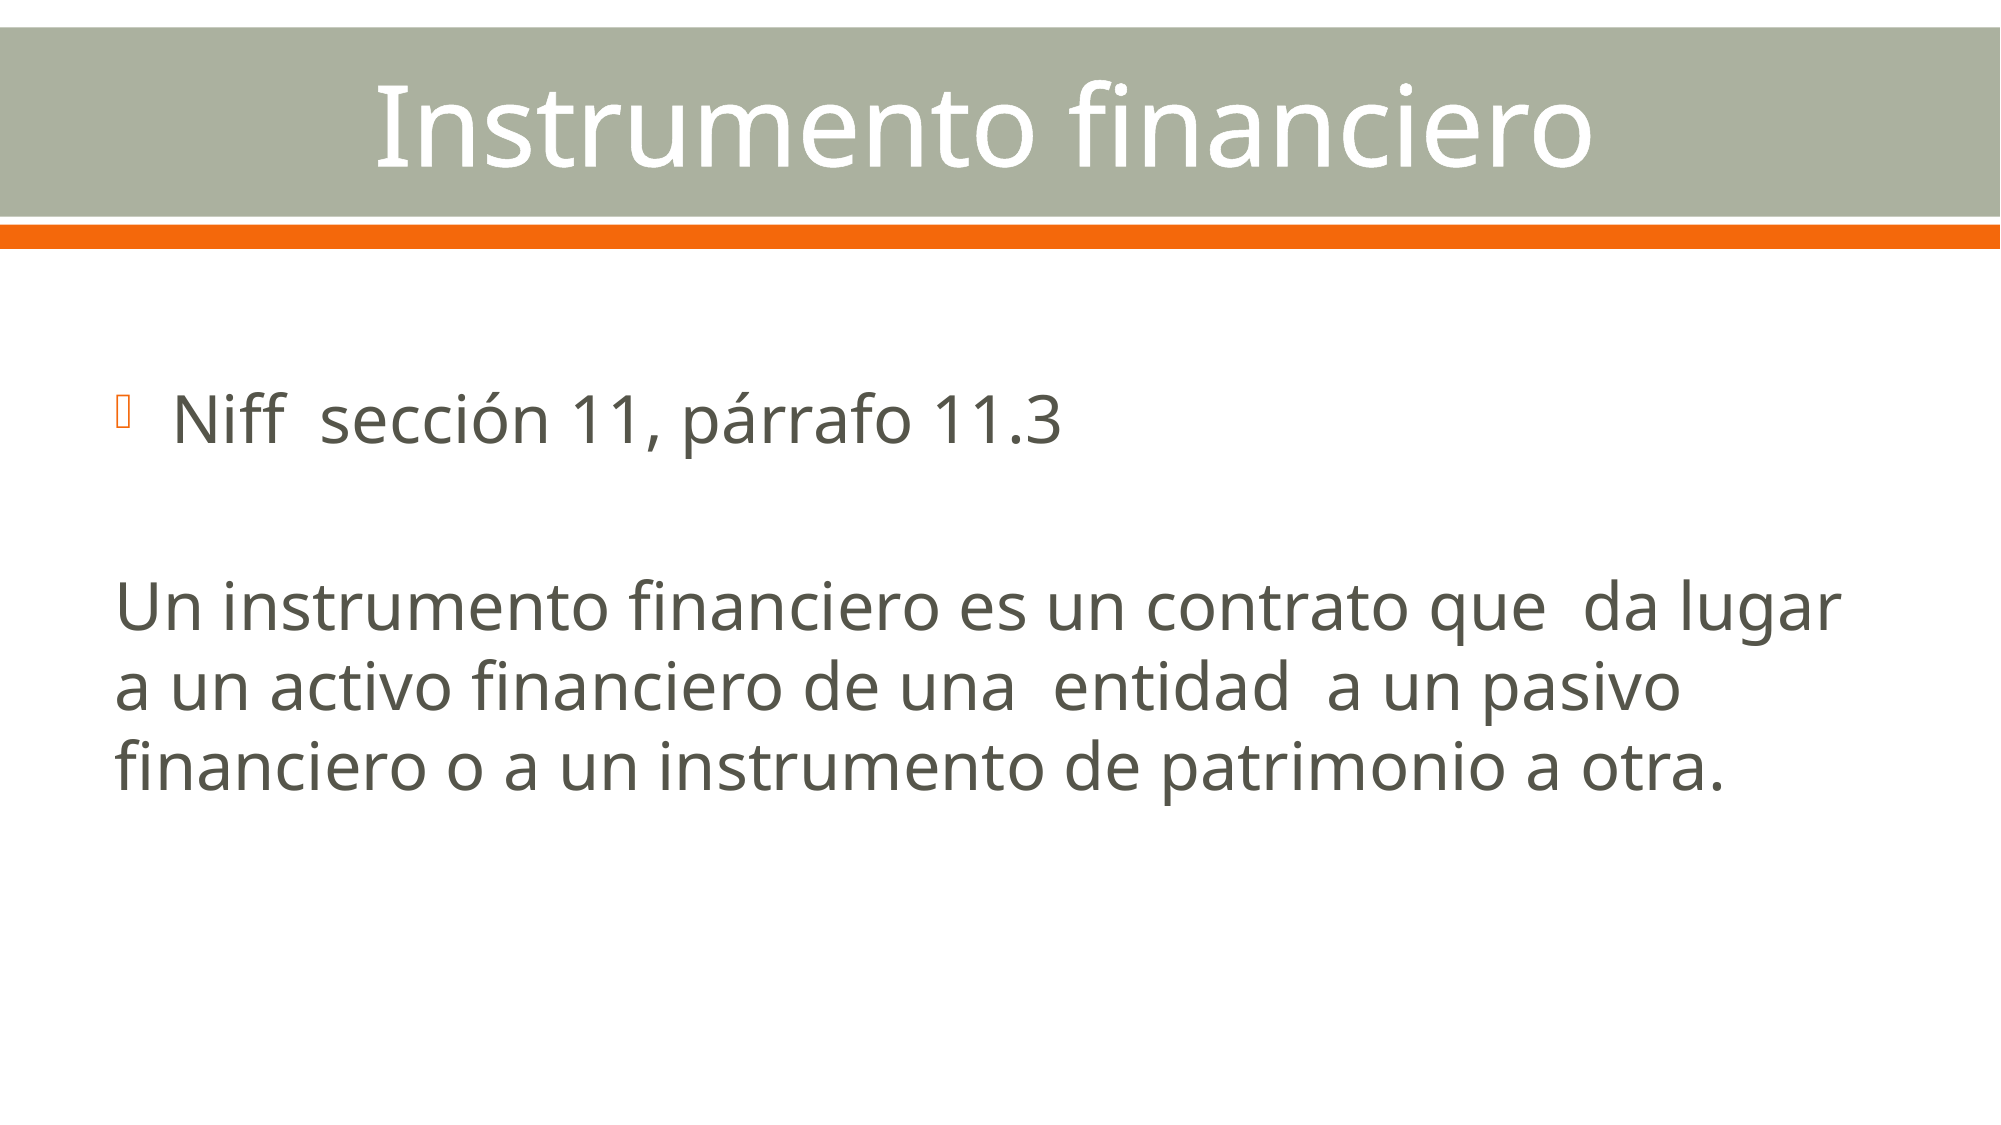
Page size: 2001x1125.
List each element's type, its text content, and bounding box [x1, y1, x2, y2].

title Instrumento financiero [99, 29, 1900, 213]
list Niff sección 11, párrafo 11.3 Un instrumento financiero es un contrato que da lugar a un activo financiero de una entidad a un pasivo financiero o a un instrumento de patrimonio a otra. [99, 275, 1900, 892]
